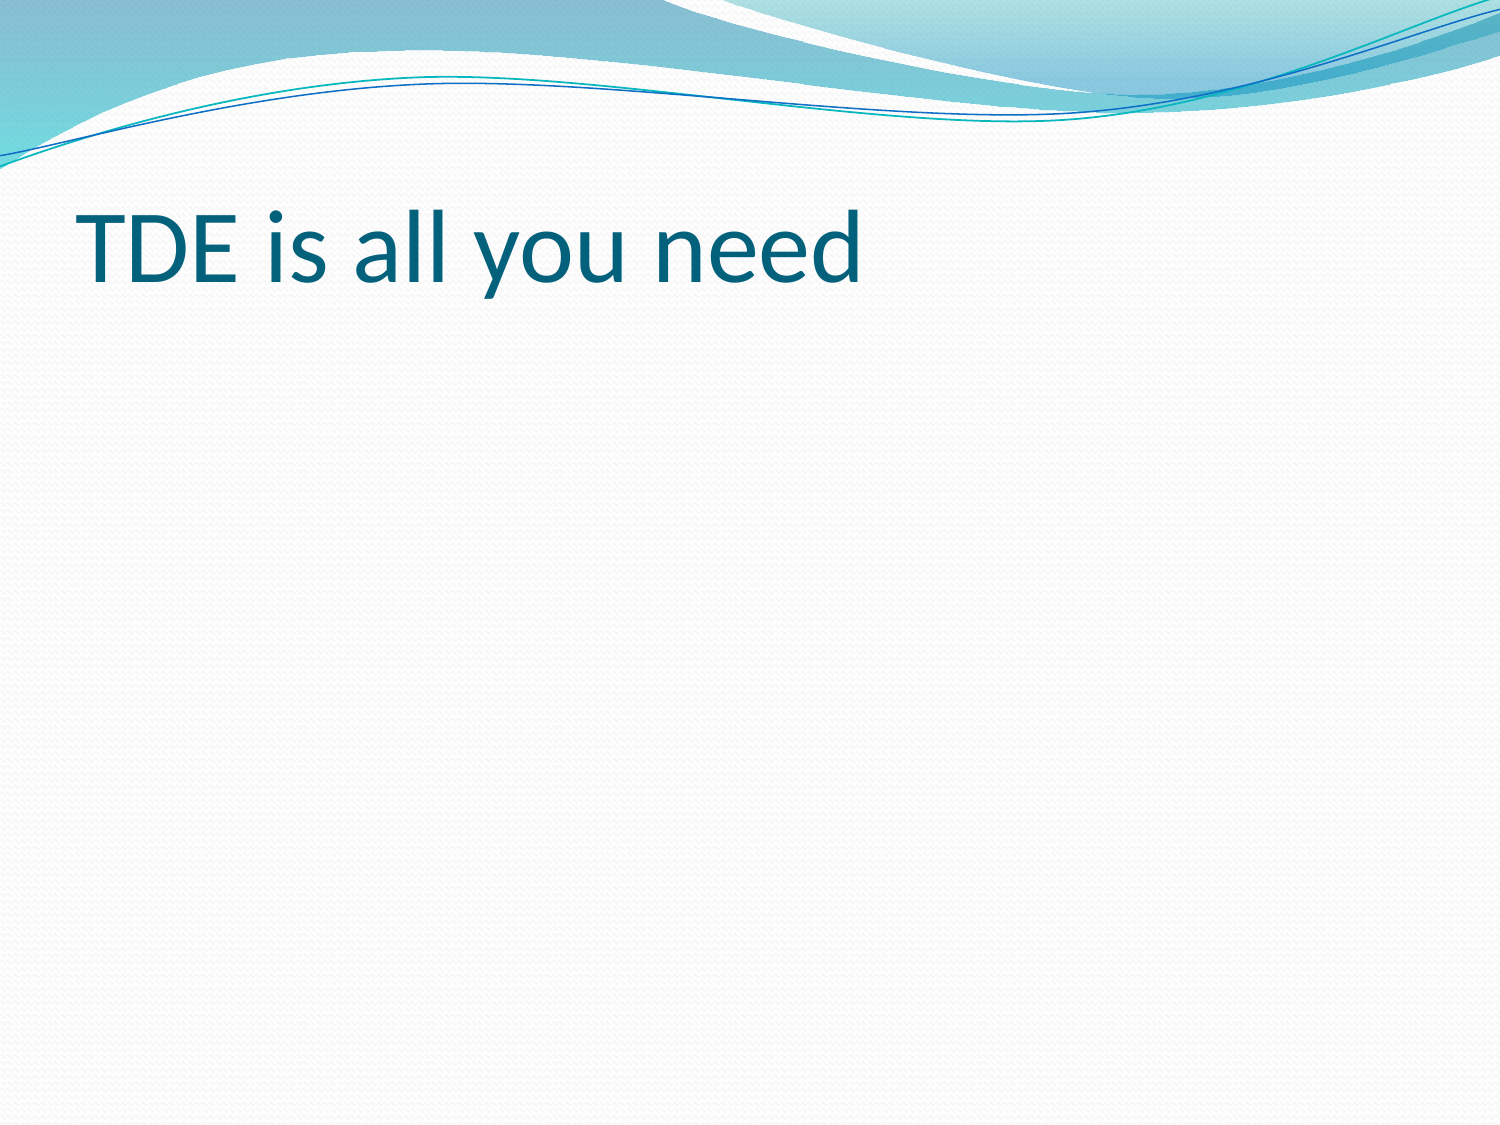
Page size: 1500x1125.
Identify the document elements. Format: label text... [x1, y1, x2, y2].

title TDE is all you need [75, 115, 1425, 303]
